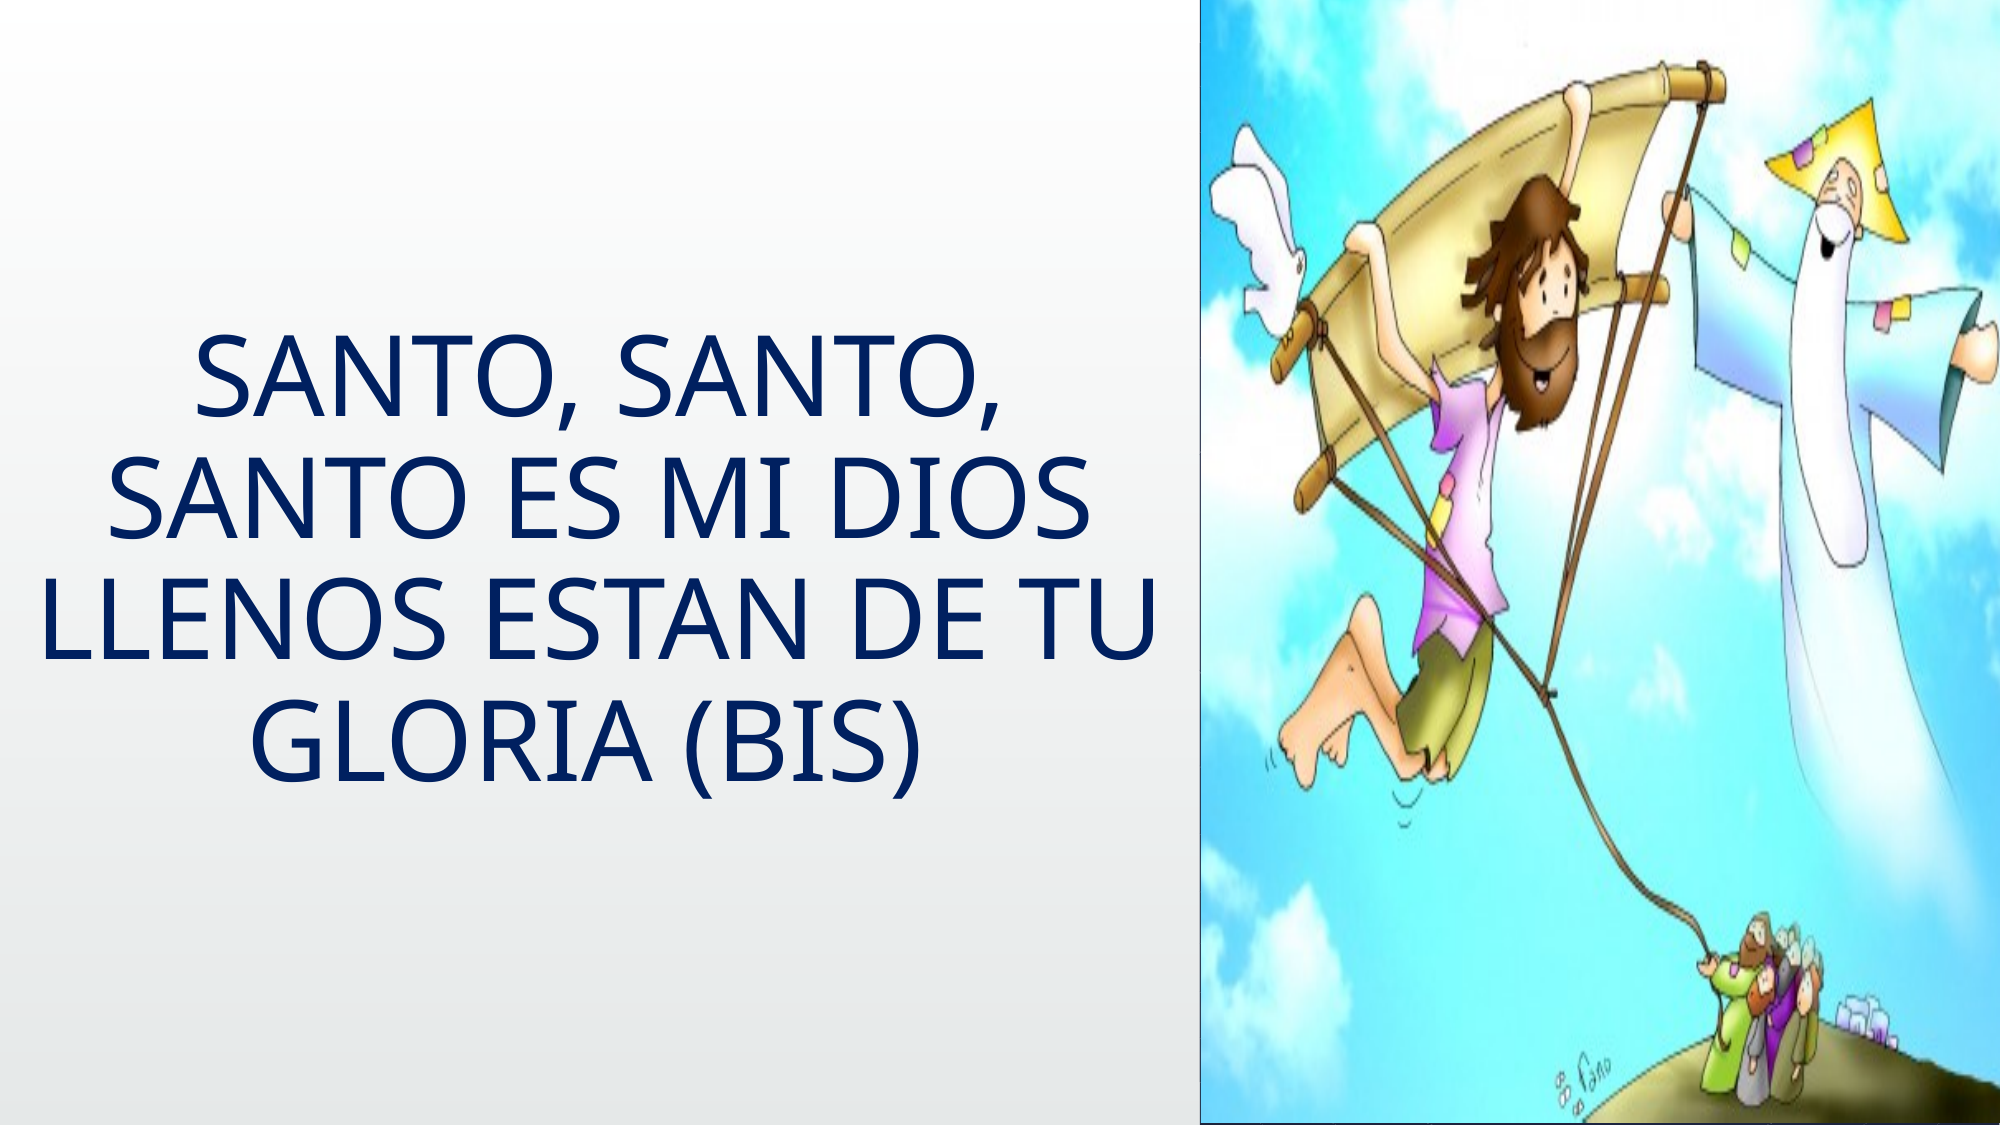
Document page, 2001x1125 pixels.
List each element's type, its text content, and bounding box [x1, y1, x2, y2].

title SANTO, SANTO, SANTO ES MI DIOS LLENOS ESTAN DE TU GLORIA (BIS) [0, 0, 1200, 1125]
picture [1200, 0, 2000, 1125]
